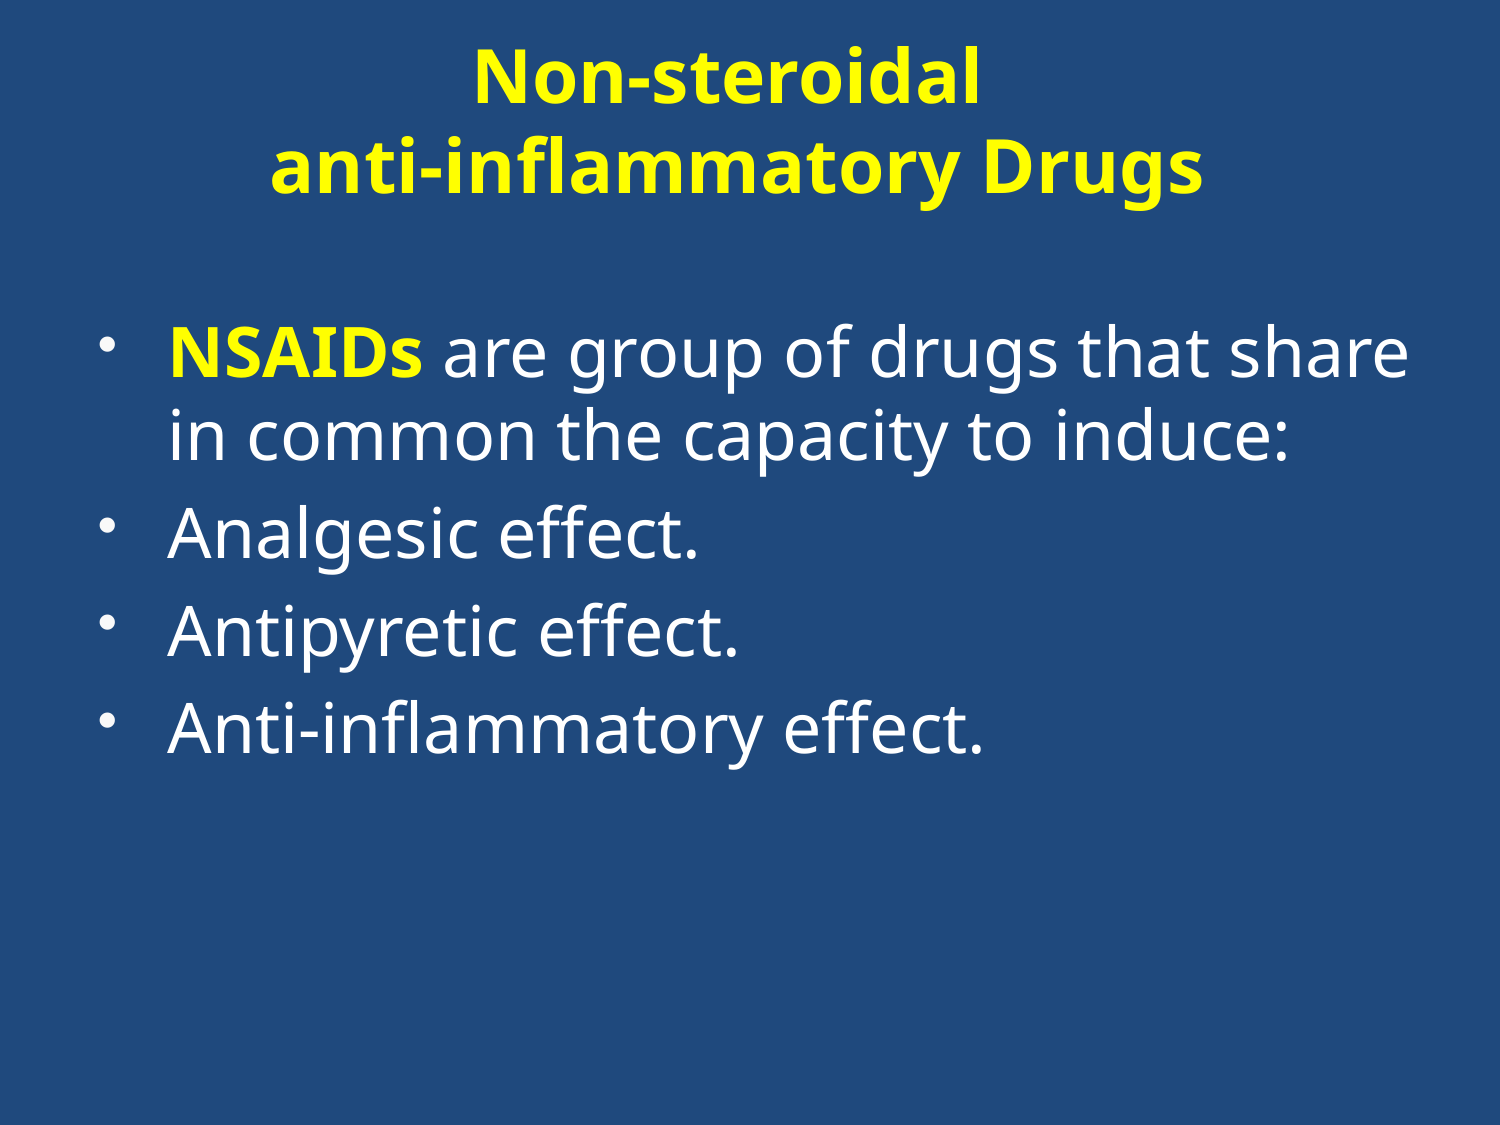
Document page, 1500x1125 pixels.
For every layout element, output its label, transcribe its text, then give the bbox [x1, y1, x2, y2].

title Non-steroidal anti-inflammatory Drugs [62, 24, 1413, 213]
list NSAIDs are group of drugs that share in common the capacity to induce: Analgesic effect. Antipyretic effect. Anti-inflammatory effect. [62, 299, 1438, 850]
